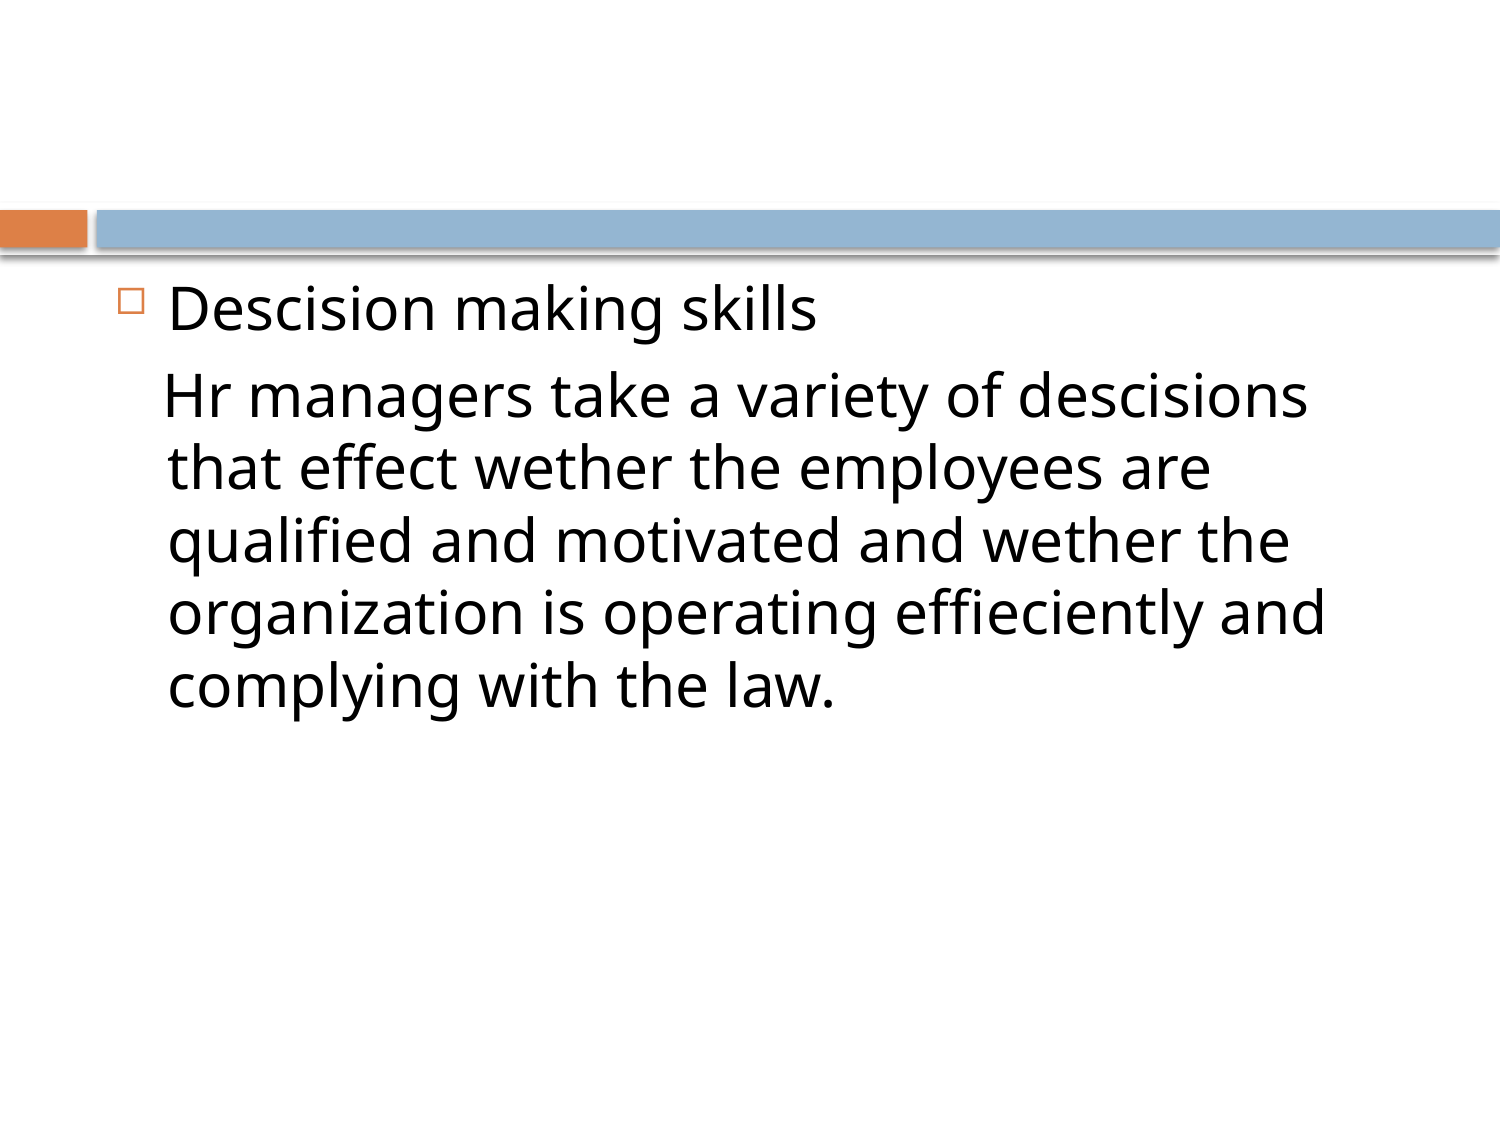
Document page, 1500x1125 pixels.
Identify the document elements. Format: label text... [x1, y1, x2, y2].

list Descision making skills Hr managers take a variety of descisions that effect wether the employees are qualified and motivated and wether the organization is operating effieciently and complying with the law. [100, 262, 1438, 1000]
